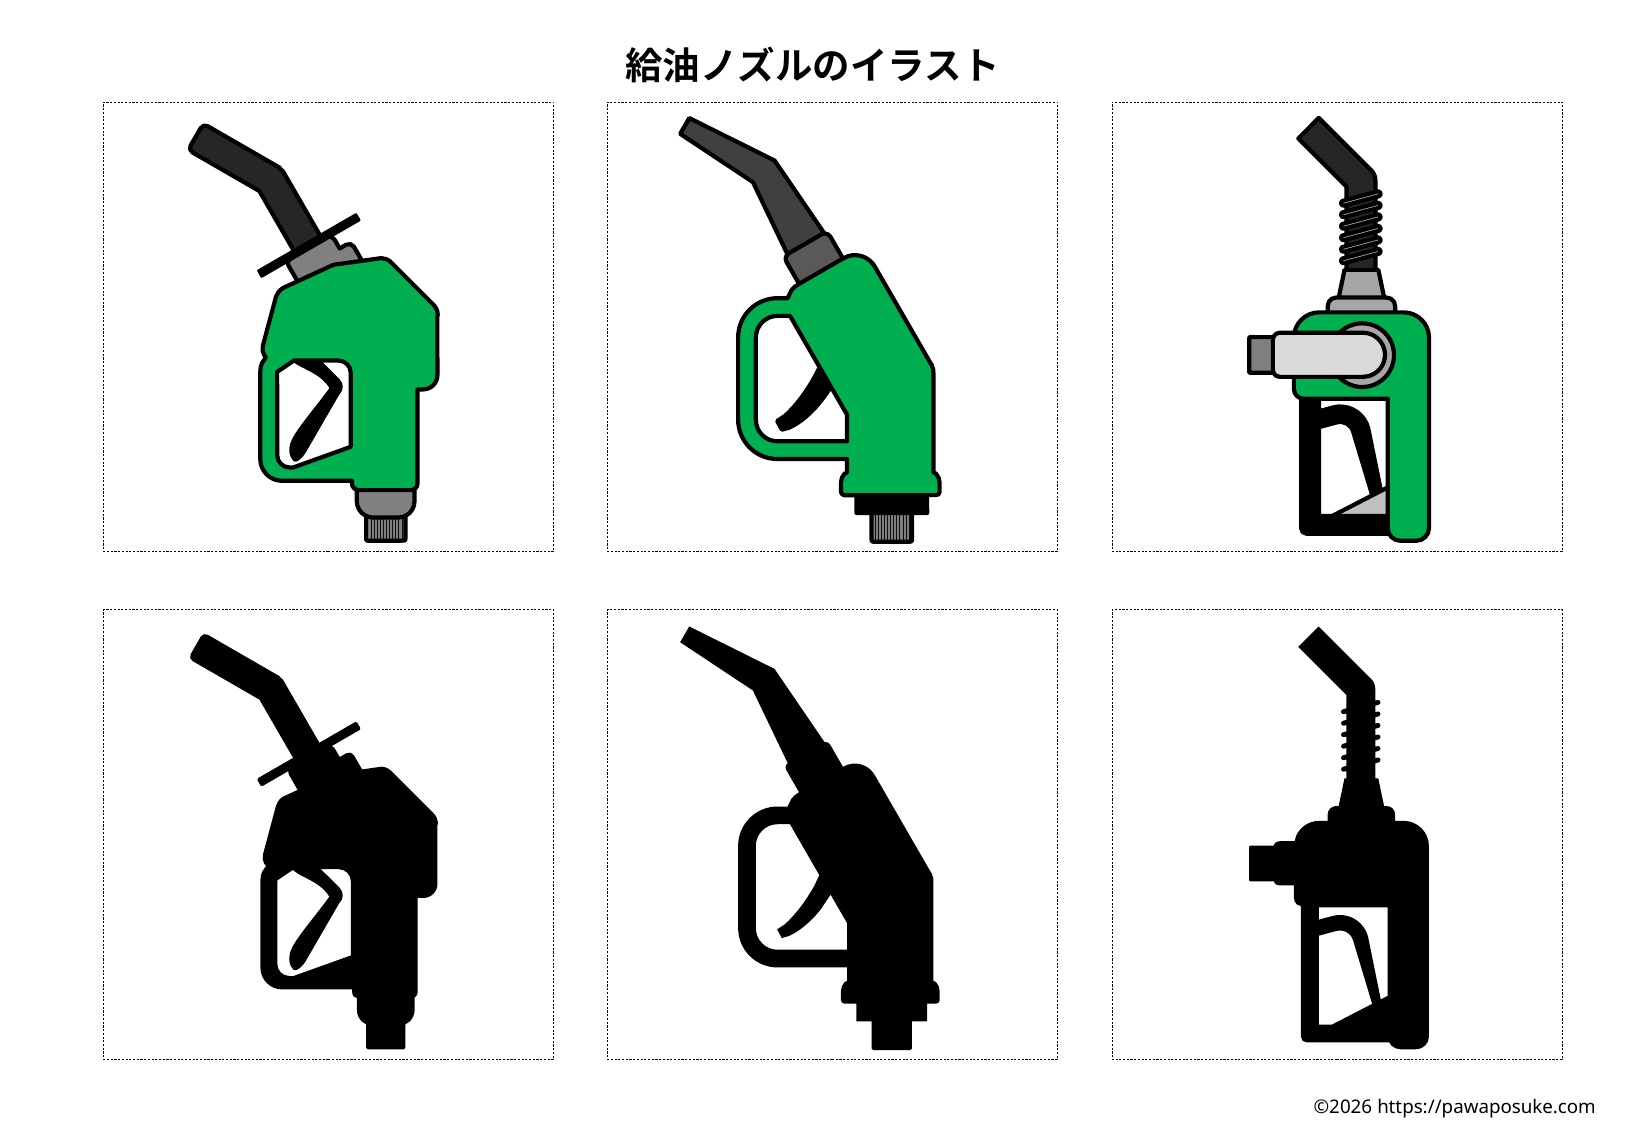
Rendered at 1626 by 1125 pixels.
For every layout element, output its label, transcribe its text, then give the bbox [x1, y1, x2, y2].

text_box [1246, 624, 1432, 1052]
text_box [174, 160, 447, 541]
text_box [678, 624, 942, 1053]
text_box 給油ノズルのイラスト [610, 34, 1015, 95]
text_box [713, 94, 940, 542]
text_box [188, 632, 440, 1052]
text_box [1248, 127, 1430, 541]
